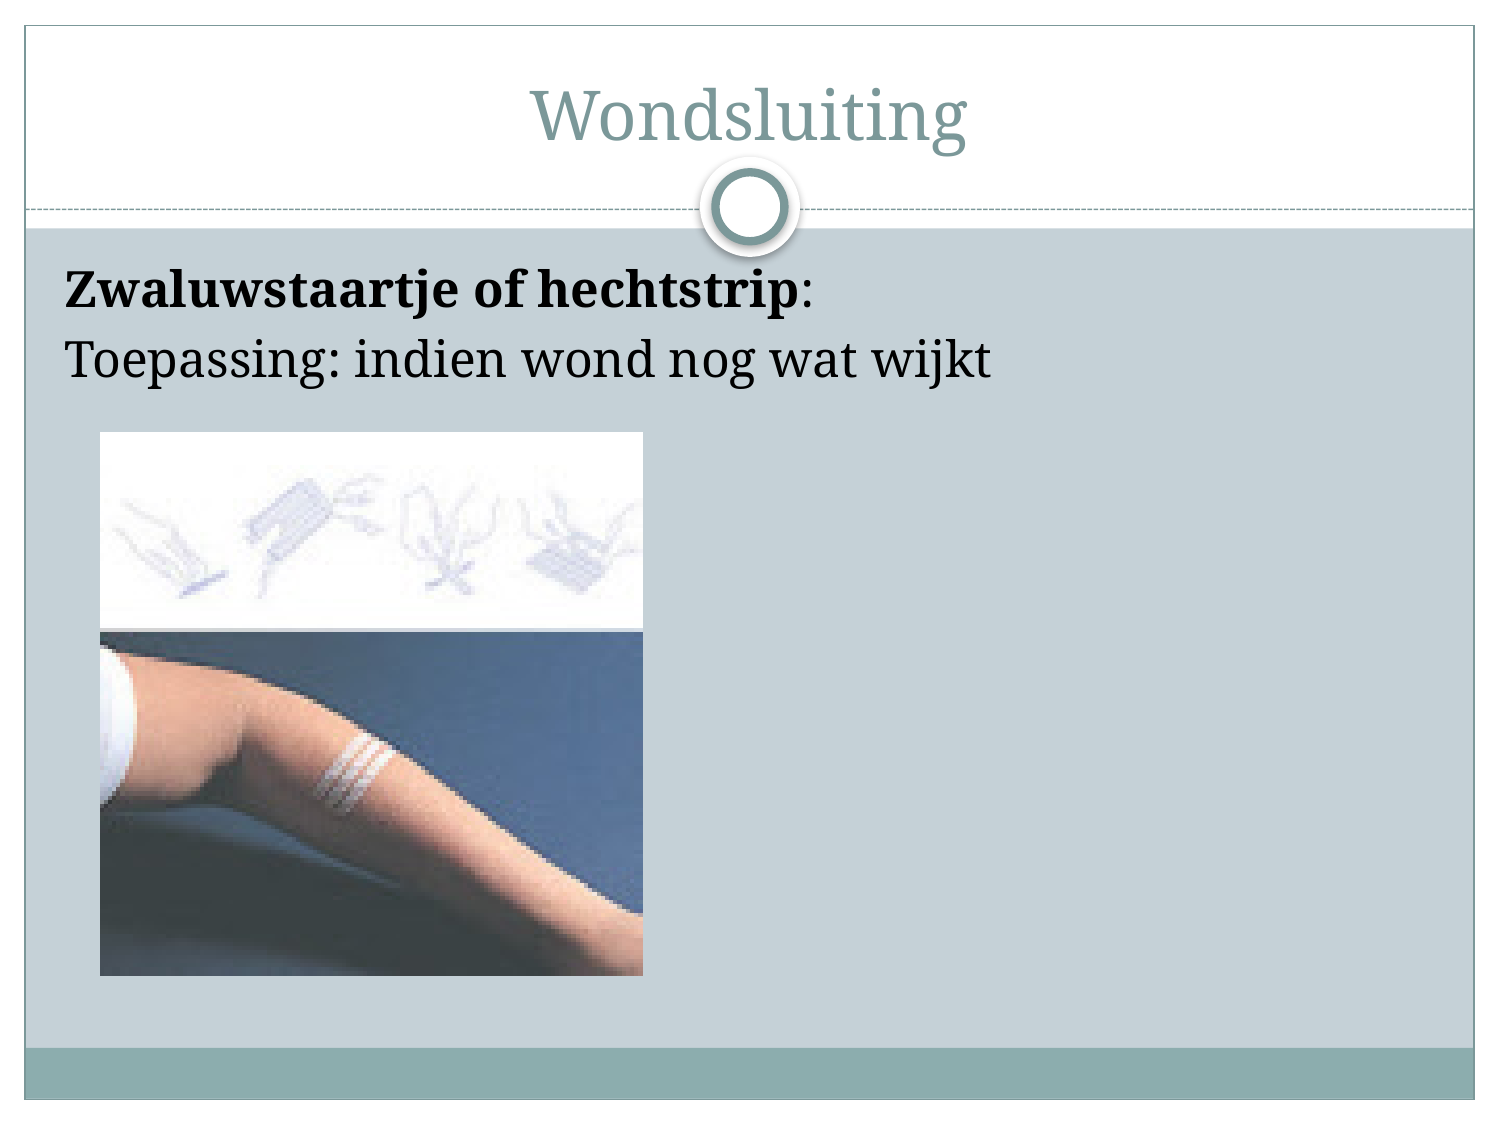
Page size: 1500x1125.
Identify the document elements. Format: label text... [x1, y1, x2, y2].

title Wondsluiting [49, 37, 1450, 162]
list Zwaluwstaartje of hechtstrip: Toepassing: indien wond nog wat wijkt [49, 250, 1445, 1001]
picture [100, 432, 644, 976]
